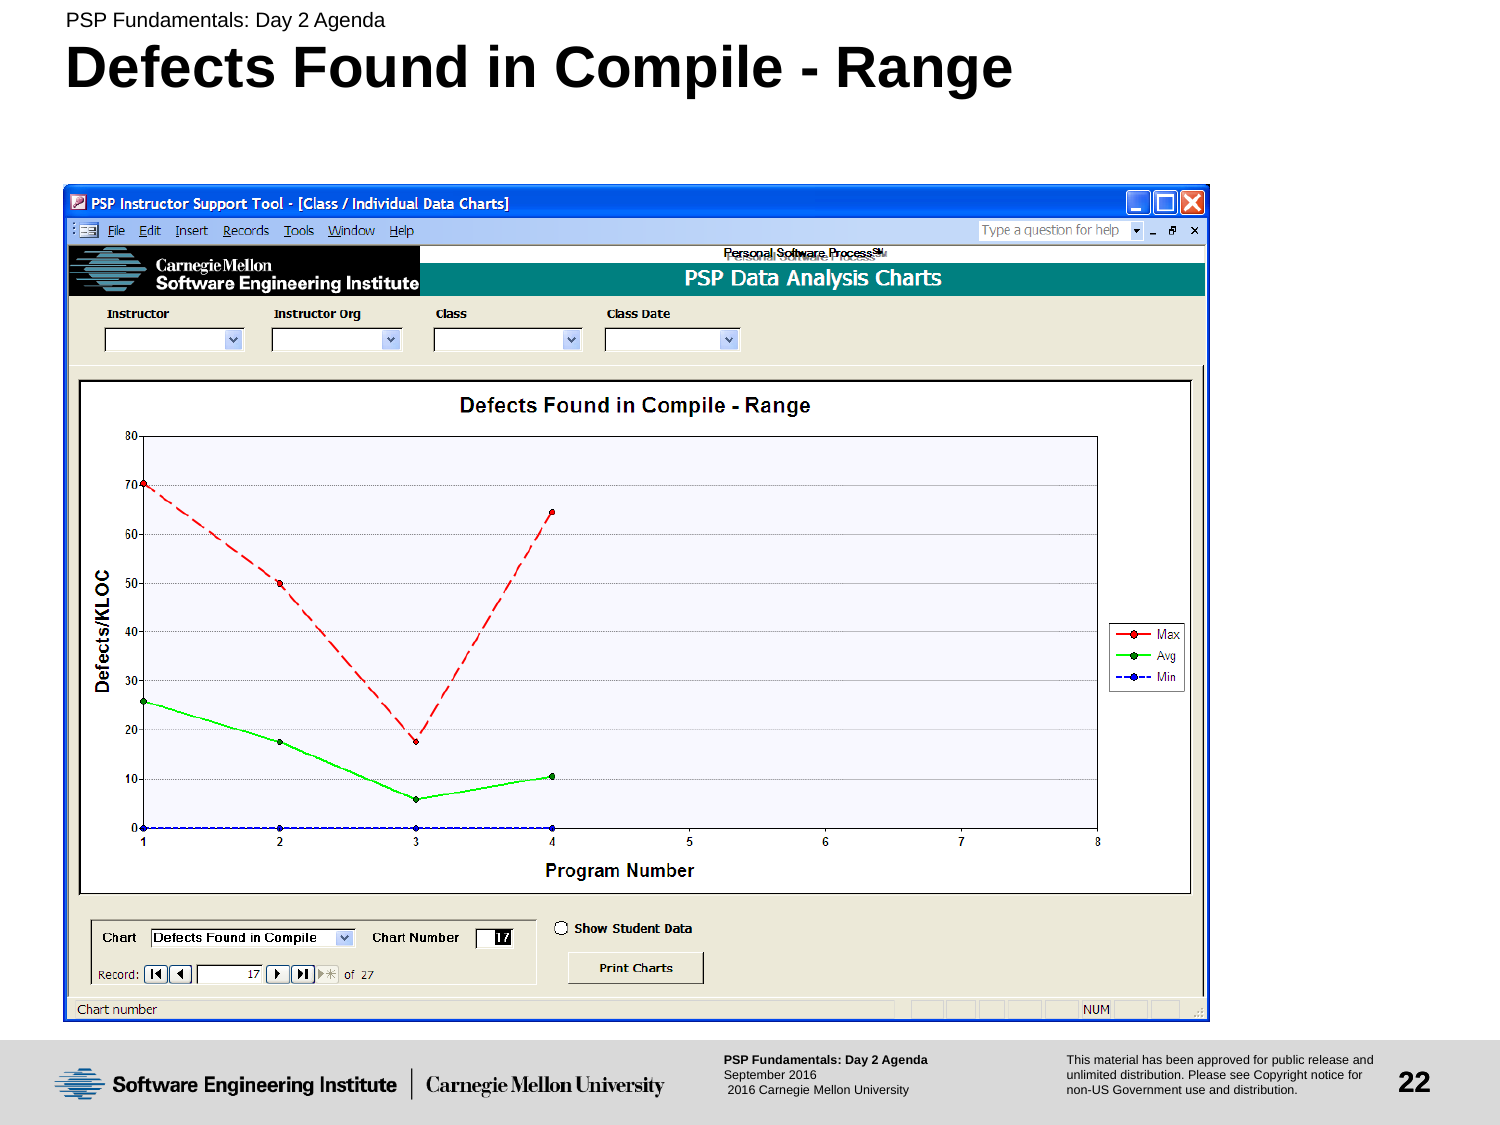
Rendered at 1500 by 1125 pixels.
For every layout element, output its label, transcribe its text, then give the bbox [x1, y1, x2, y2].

title Defects Found in Compile - Range [65, 37, 1430, 148]
picture [46, 1061, 673, 1104]
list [63, 184, 1210, 1022]
